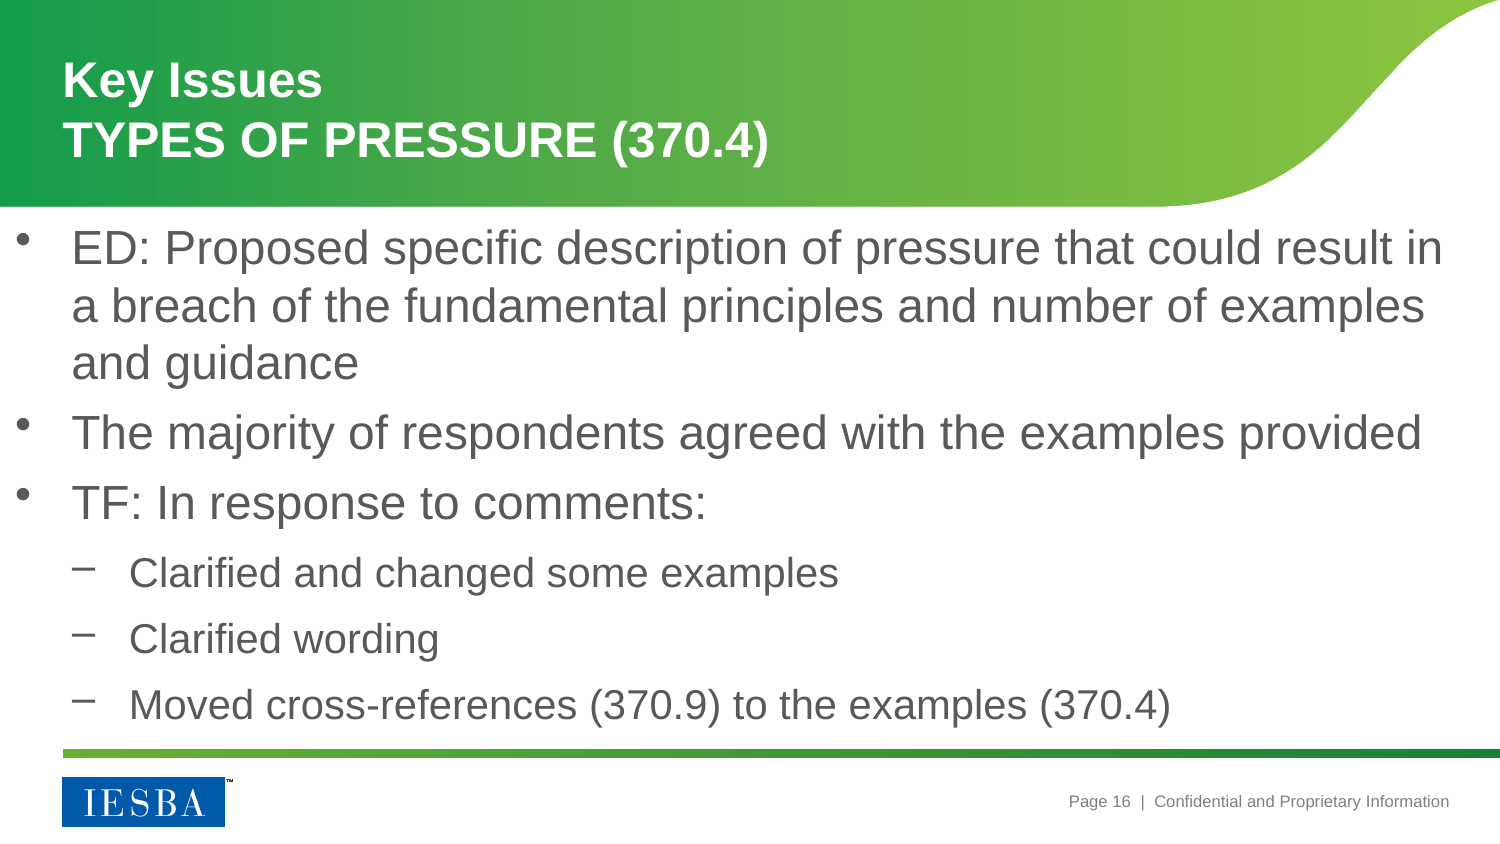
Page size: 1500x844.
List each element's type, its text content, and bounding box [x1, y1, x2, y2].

list ED: Proposed specific description of pressure that could result in a breach of the fundamental principles and number of examples and guidance The majority of respondents agreed with the examples provided TF: In response to comments: Clarified and changed some examples Clarified wording Moved cross-references (370.9) to the examples (370.4) [0, 209, 1500, 747]
picture [0, 0, 1500, 207]
picture [62, 777, 233, 827]
title Key Issues Types of Pressure (370.4) [62, 75, 1300, 141]
